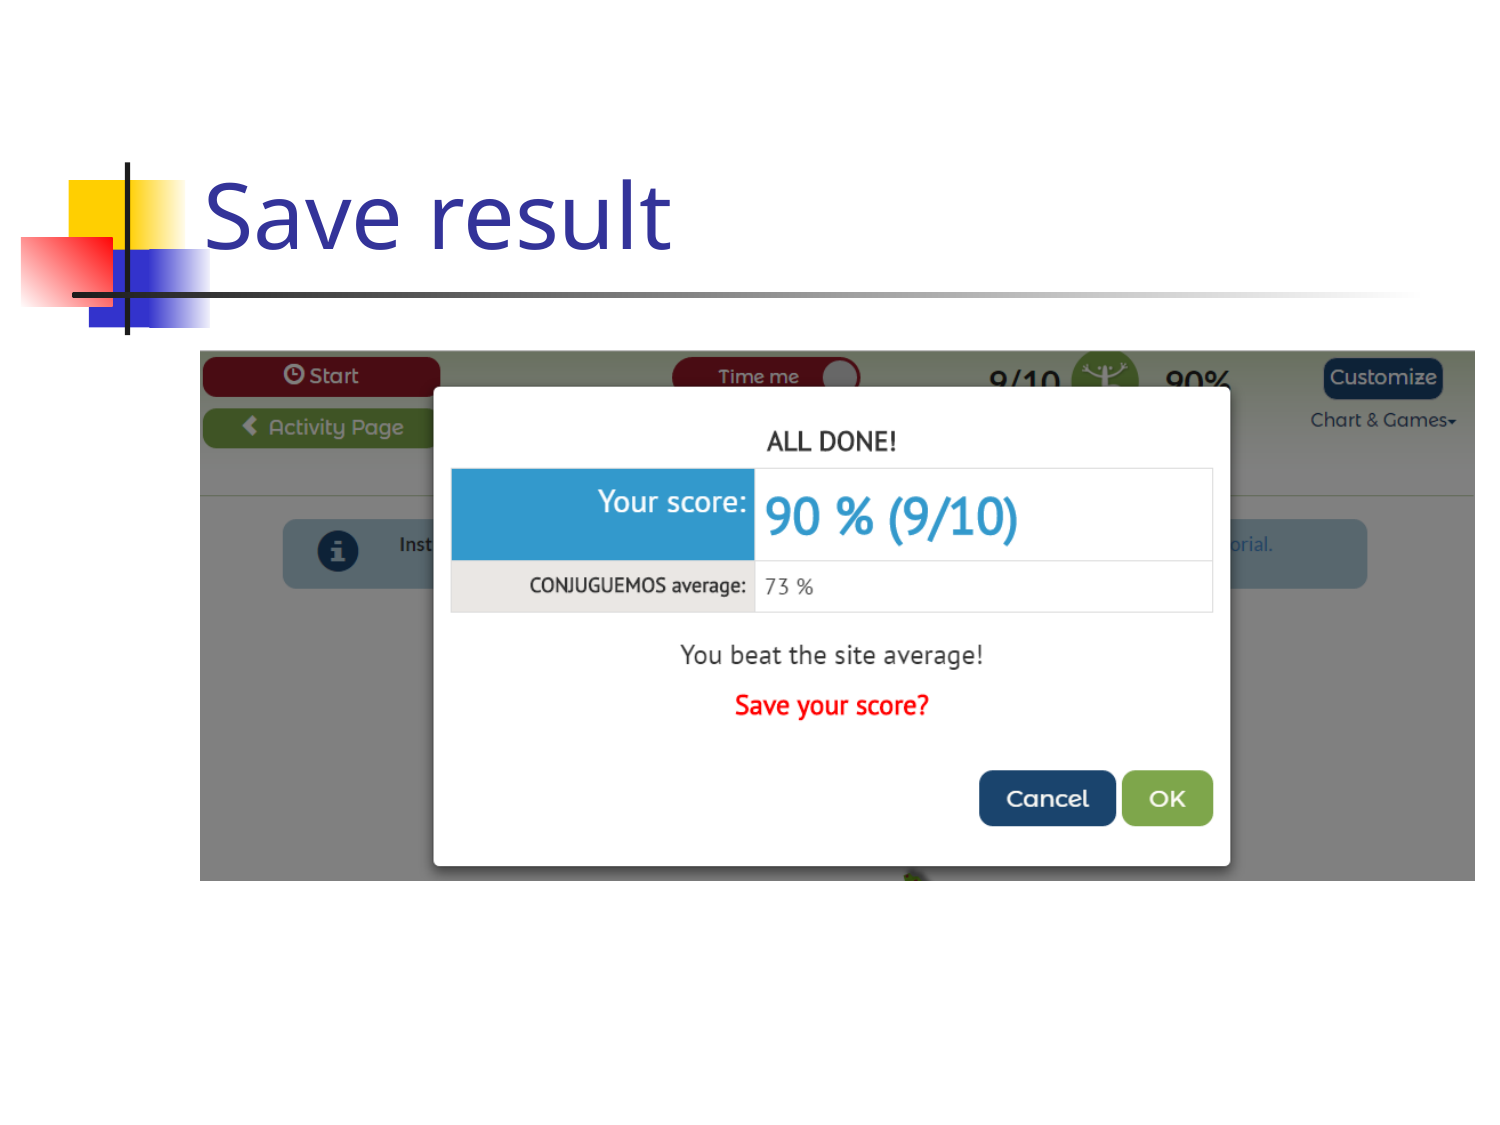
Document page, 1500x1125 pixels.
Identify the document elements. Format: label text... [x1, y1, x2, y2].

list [199, 349, 1476, 881]
title Save result [188, 34, 1468, 276]
